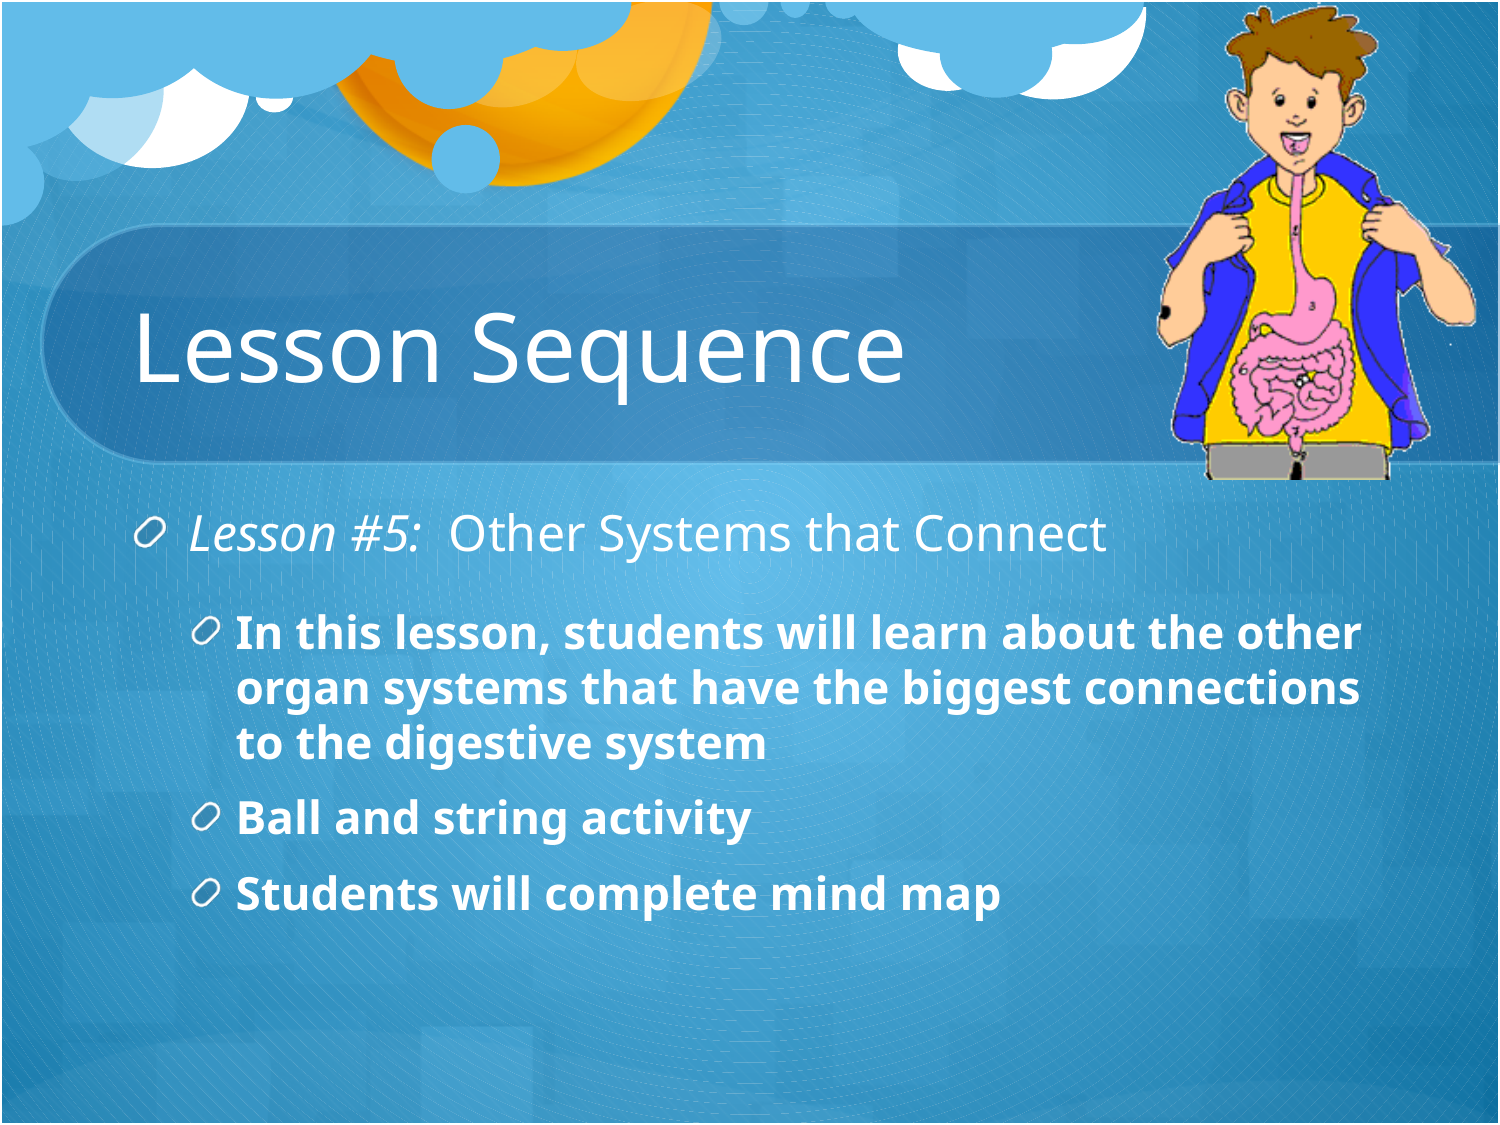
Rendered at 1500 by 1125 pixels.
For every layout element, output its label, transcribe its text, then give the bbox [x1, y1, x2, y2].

title Lesson Sequence [116, 224, 1148, 463]
list Lesson #5: Other Systems that Connect In this lesson, students will learn about the other organ systems that have the biggest connections to the digestive system Ball and string activity Students will complete mind map [116, 494, 1383, 1050]
picture [2, 0, 1498, 1123]
